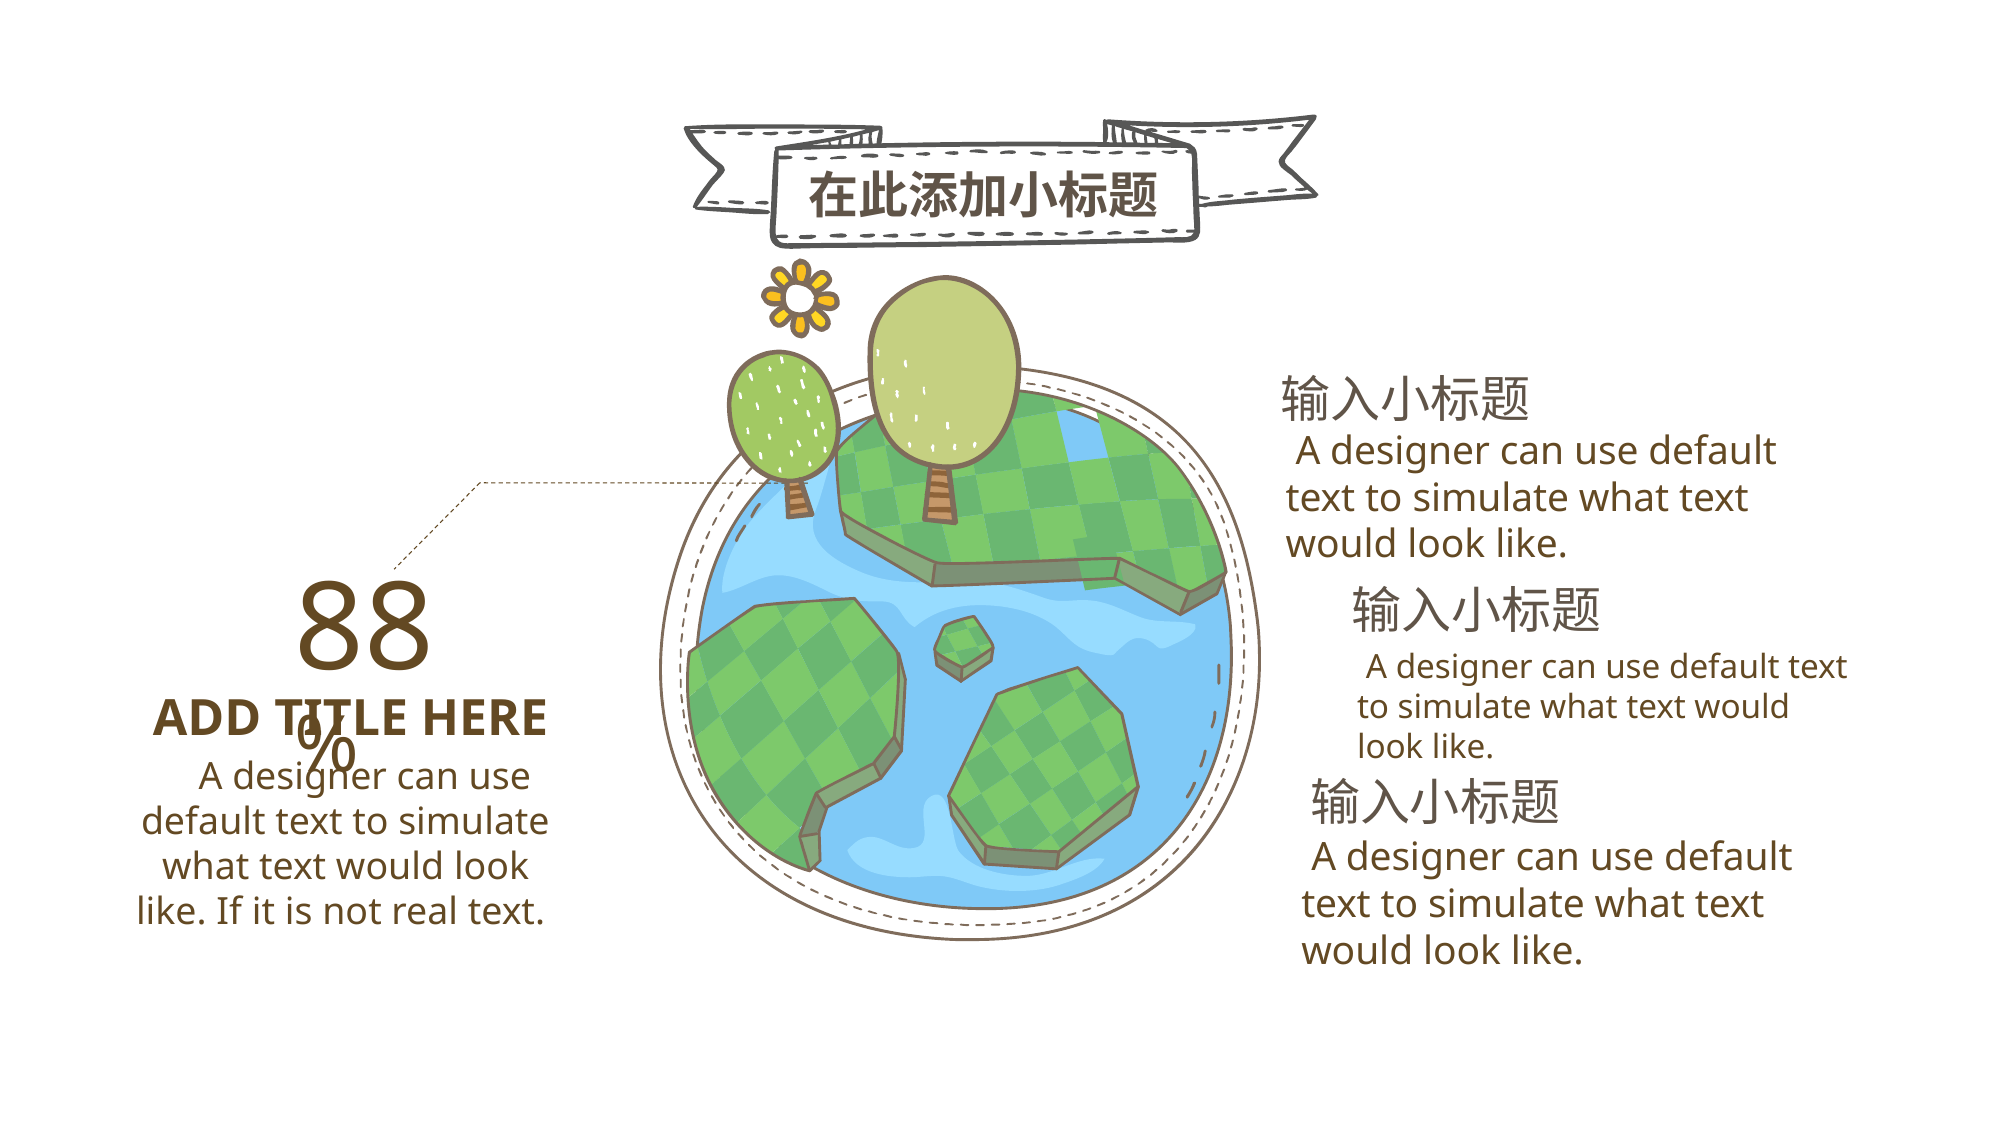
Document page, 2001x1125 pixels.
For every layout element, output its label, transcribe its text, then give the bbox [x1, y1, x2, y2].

text_box A designer can use default text to simulate what text would look like. [1275, 418, 1806, 573]
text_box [721, 250, 1035, 543]
text_box A designer can use default text to simulate what text would look like. [1342, 637, 1877, 773]
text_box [109, 677, 583, 896]
text_box 输入小标题 [1295, 763, 1593, 838]
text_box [394, 482, 480, 570]
text_box 88% [279, 539, 488, 677]
text_box 输入小标题 [1336, 571, 1634, 646]
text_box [617, 356, 1275, 949]
text_box A designer can use default text to simulate what text would look like. [1286, 824, 1821, 980]
text_box 输入小标题 [1275, 360, 1564, 436]
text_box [683, 114, 1320, 250]
